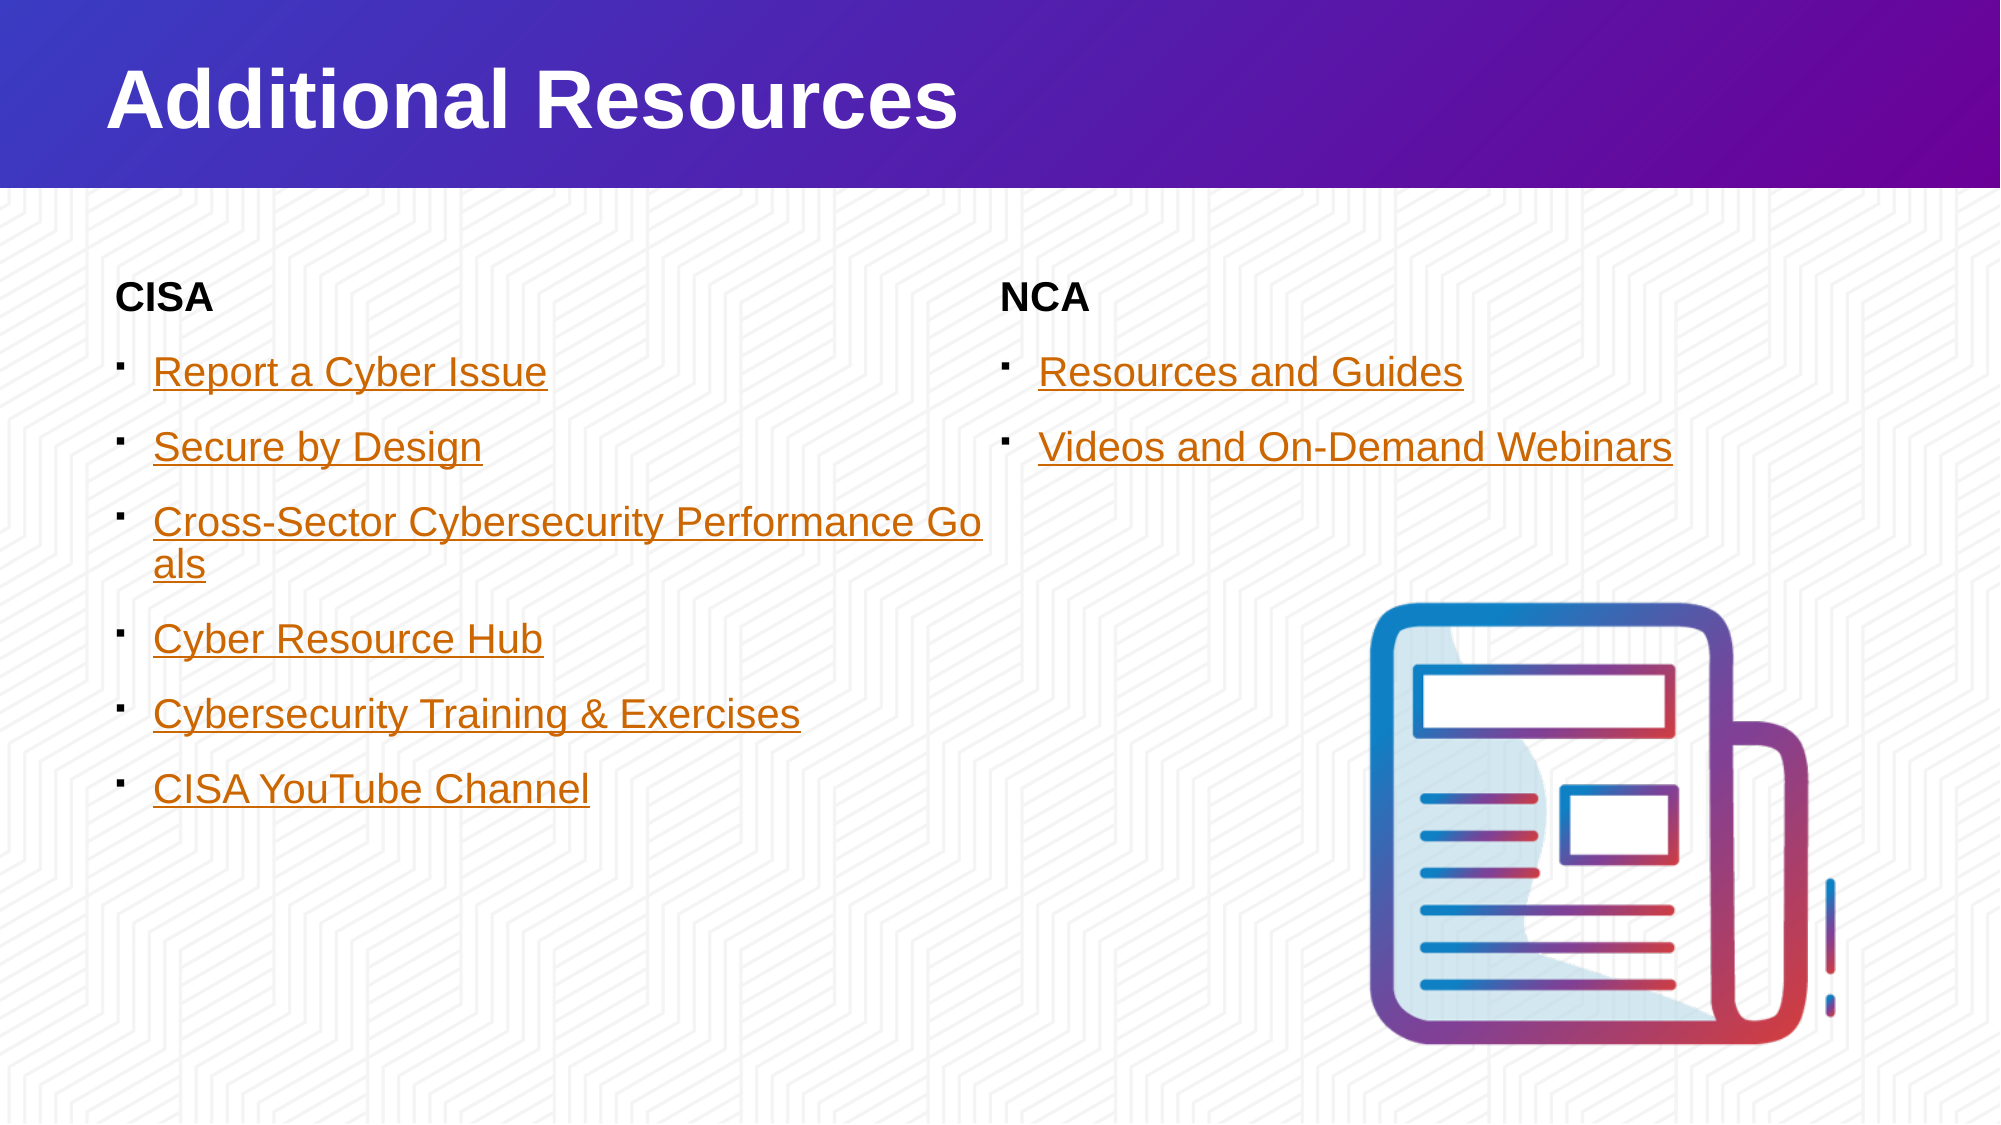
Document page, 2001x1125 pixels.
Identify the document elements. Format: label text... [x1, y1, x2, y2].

list CISA Report a Cyber Issue Secure by Design Cross-Sector Cybersecurity Performance Goals Cyber Resource Hub Cybersecurity Training & Exercises CISA YouTube Channel NCA Resources and Guides Videos and On-Demand Webinars [99, 262, 1900, 888]
picture [0, 0, 2001, 1125]
title Additional Resources [0, 0, 2000, 188]
